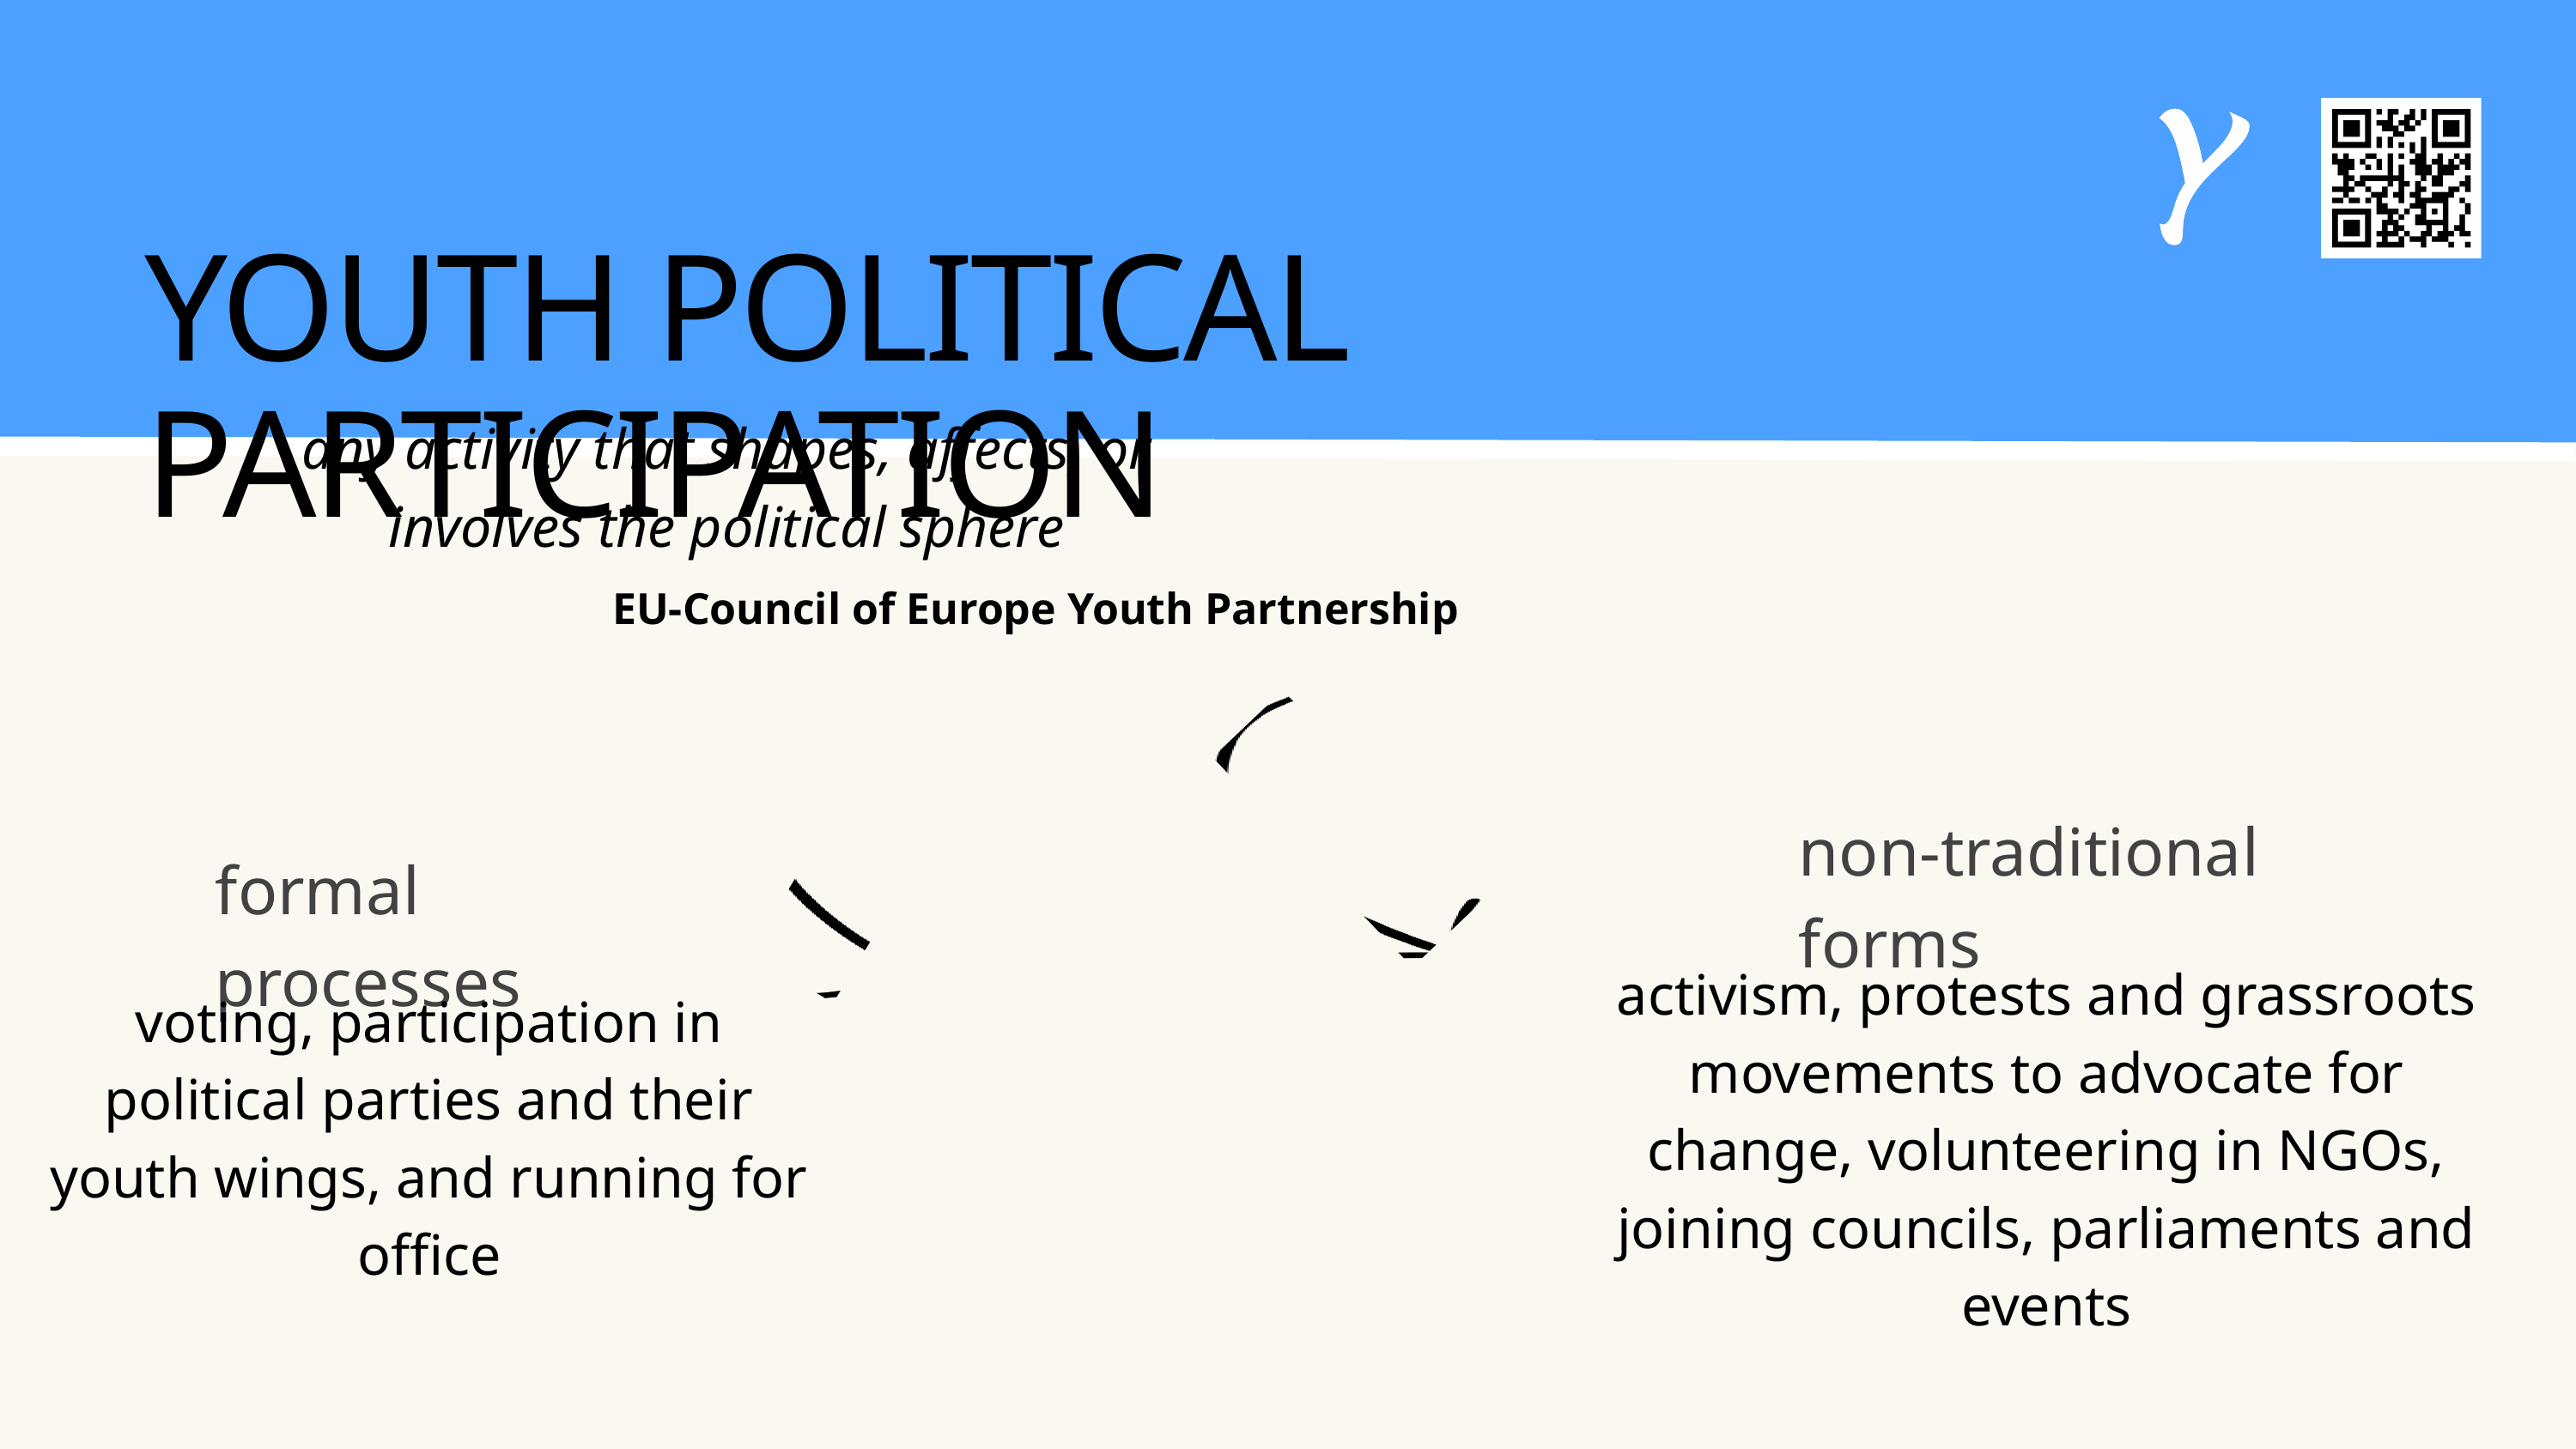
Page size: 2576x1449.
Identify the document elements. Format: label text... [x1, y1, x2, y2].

text_box non-traditional forms [1798, 797, 2322, 949]
text_box [1212, 690, 1483, 967]
text_box formal processes [215, 835, 643, 975]
text_box [750, 705, 984, 1003]
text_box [0, 0, 2576, 651]
text_box activism, protests and grassroots movements to advocate for change, volunteering in NGOs, joining councils, parliaments and events [1612, 949, 2482, 1337]
text_box voting, participation in political parties and their youth wings, and running for office [48, 975, 810, 1287]
